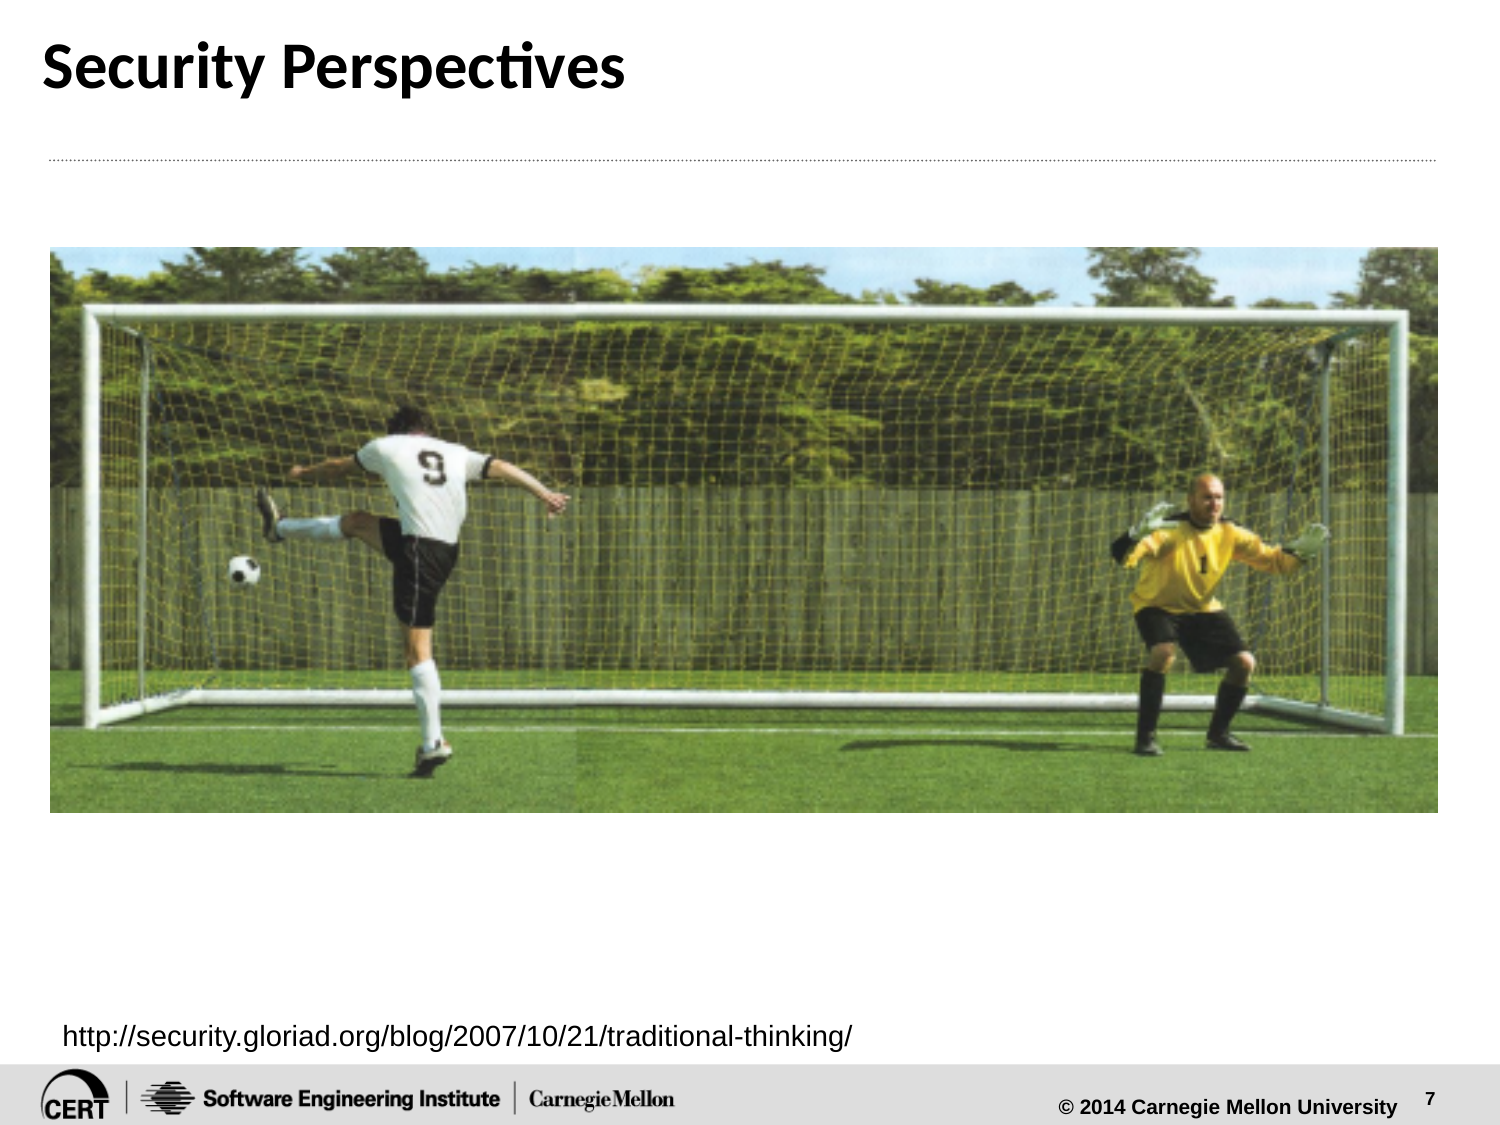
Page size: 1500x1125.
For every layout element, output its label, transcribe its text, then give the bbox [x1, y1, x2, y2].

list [49, 246, 1438, 813]
title Security Perspectives [42, 37, 1434, 155]
picture [24, 1065, 688, 1125]
text_box http://security.gloriad.org/blog/2007/10/21/traditional-thinking/ [47, 1009, 938, 1060]
